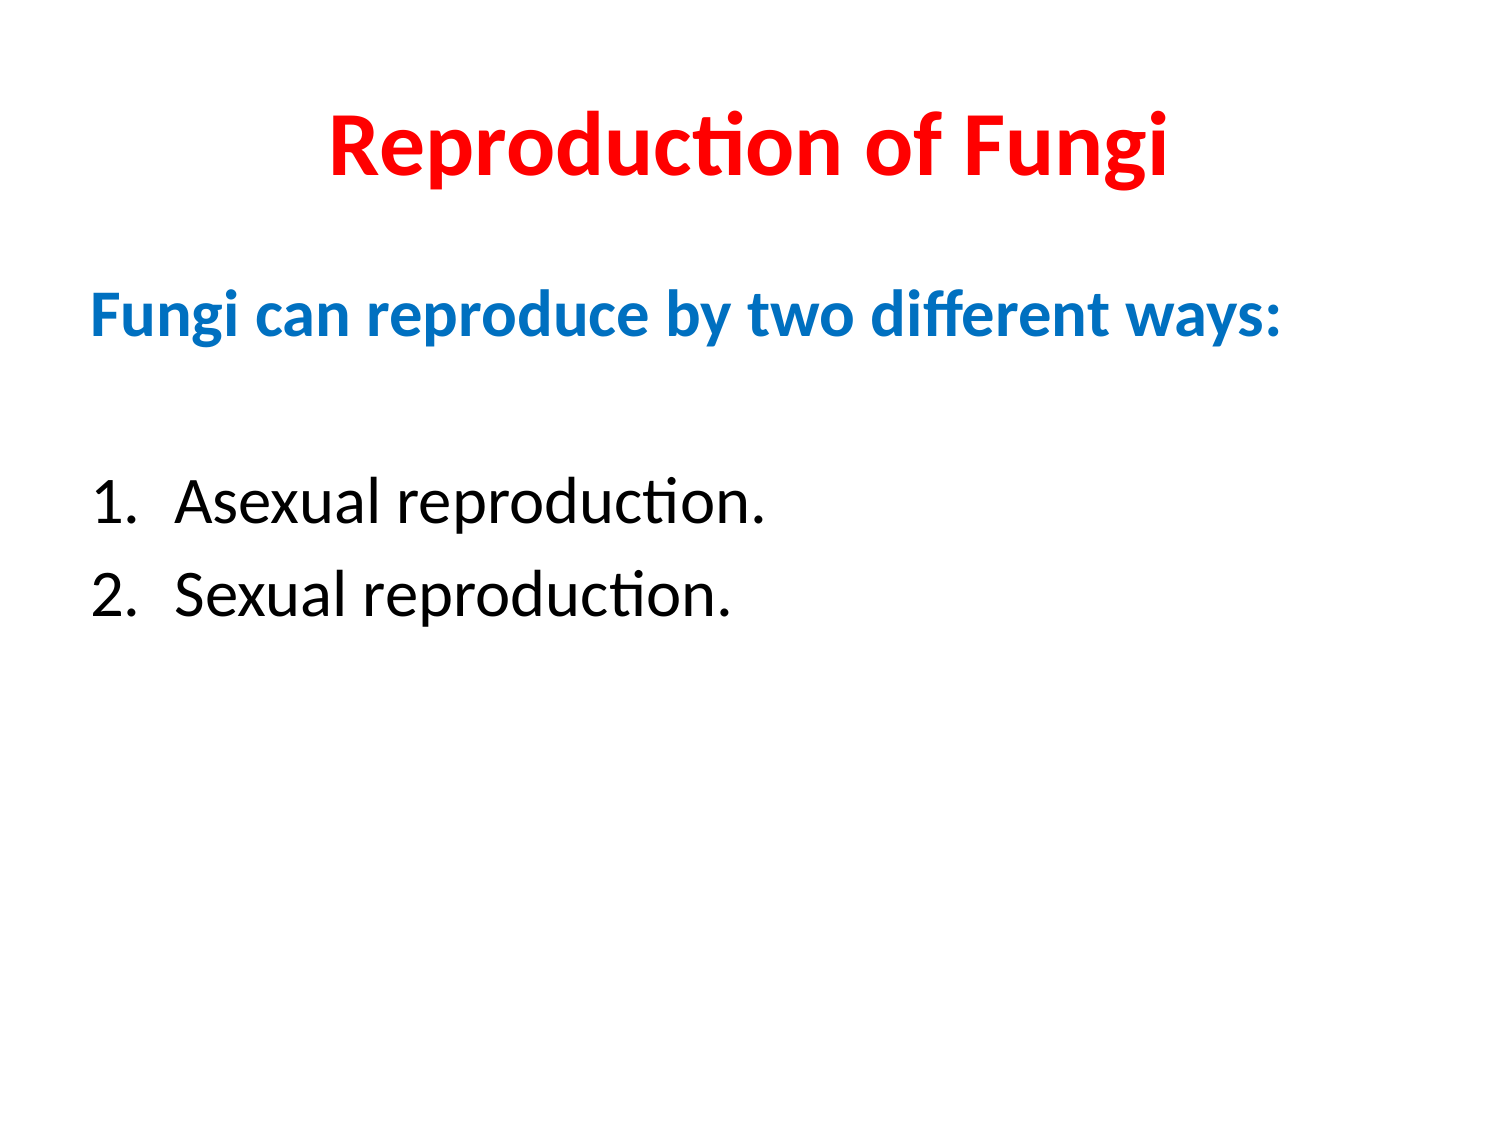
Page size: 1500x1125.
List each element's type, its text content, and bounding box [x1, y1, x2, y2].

title Reproduction of Fungi [75, 45, 1425, 233]
list Fungi can reproduce by two different ways: Asexual reproduction. Sexual reproduction. [75, 262, 1425, 1005]
